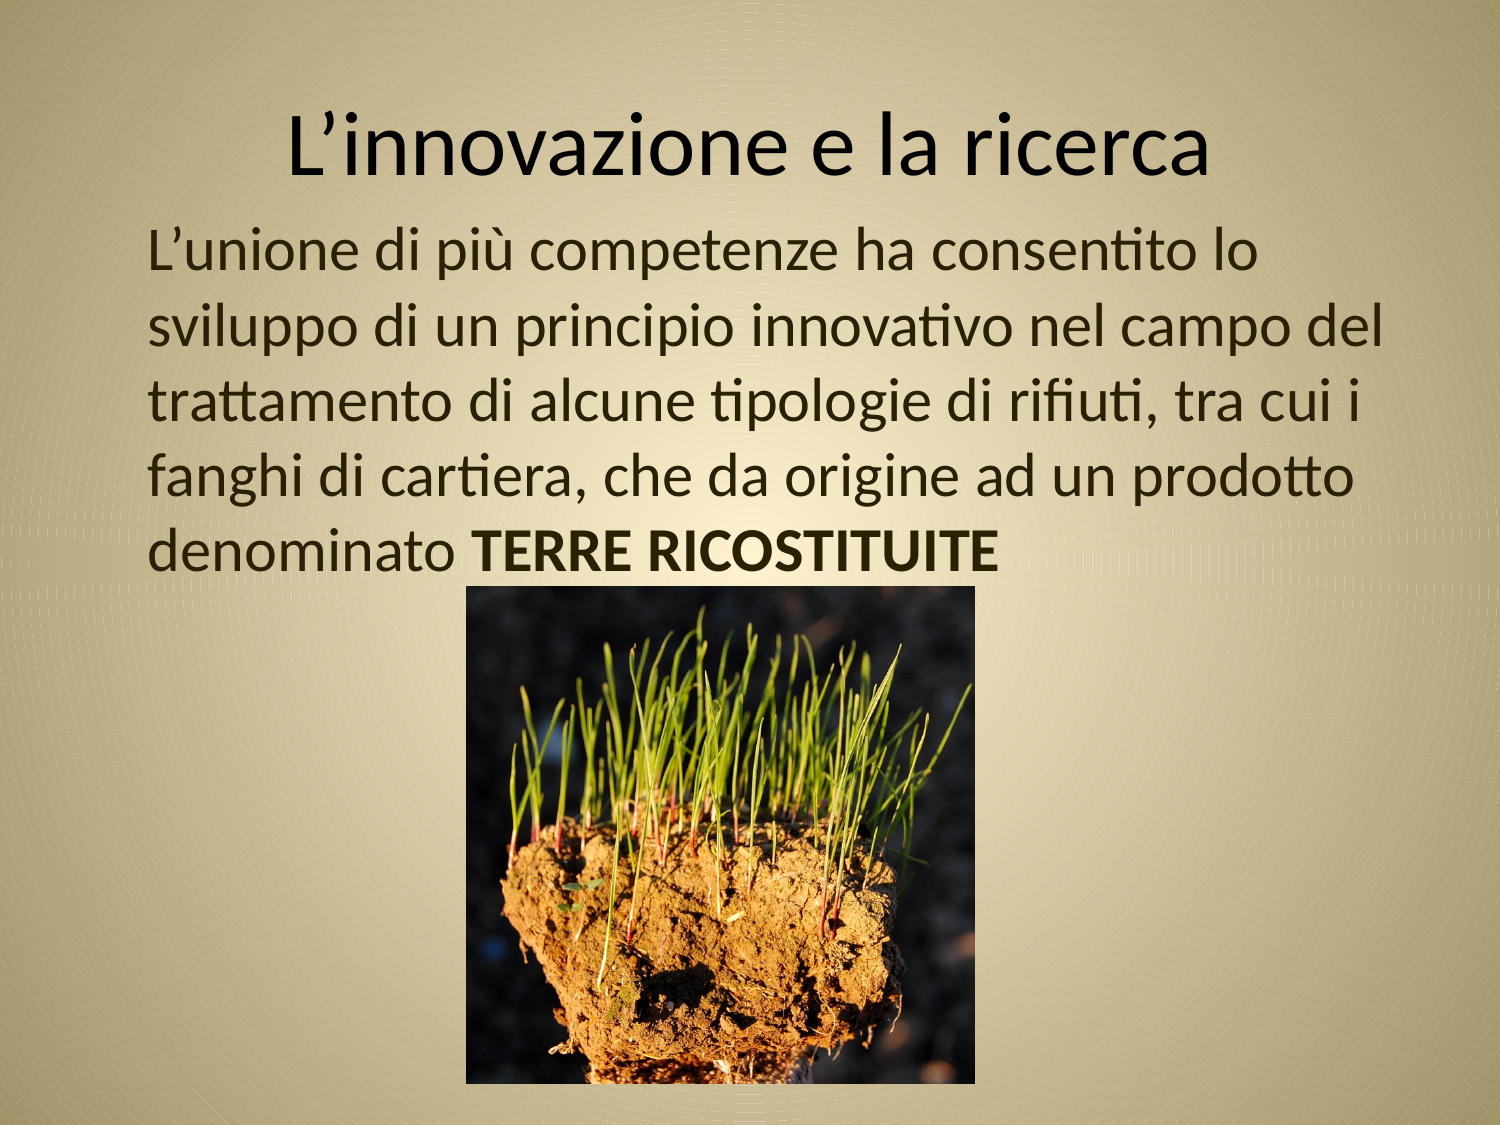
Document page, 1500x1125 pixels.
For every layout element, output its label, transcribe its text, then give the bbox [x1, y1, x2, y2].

title L’innovazione e la ricerca [75, 45, 1425, 233]
list L’unione di più competenze ha consentito lo sviluppo di un principio innovativo nel campo del trattamento di alcune tipologie di rifiuti, tra cui i fanghi di cartiera, che da origine ad un prodotto denominato TERRE RICOSTITUITE [76, 196, 1427, 939]
picture [466, 585, 975, 1085]
